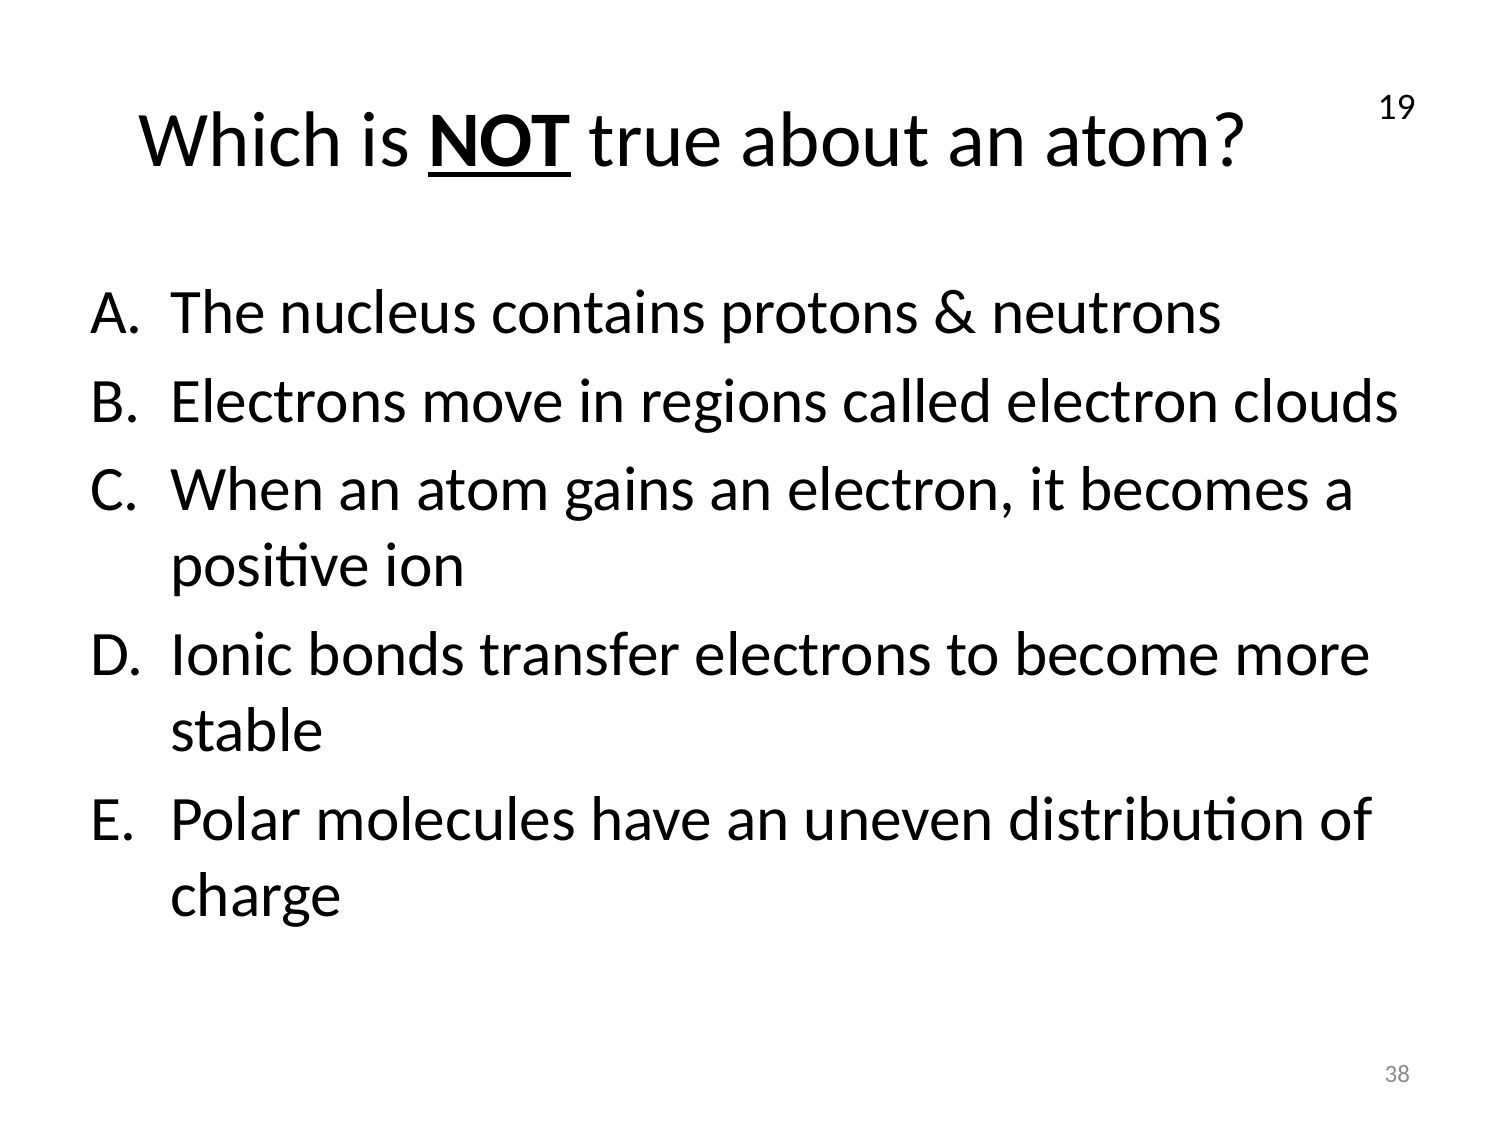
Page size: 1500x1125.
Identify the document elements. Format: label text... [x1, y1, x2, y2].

slide_number 38 [1074, 1042, 1425, 1103]
list The nucleus contains protons & neutrons Electrons move in regions called electron clouds When an atom gains an electron, it becomes a positive ion Ionic bonds transfer electrons to become more stable Polar molecules have an uneven distribution of charge [75, 262, 1425, 1005]
text_box 19 [1362, 74, 1431, 135]
title Which is NOT true about an atom? [75, 45, 1313, 225]
